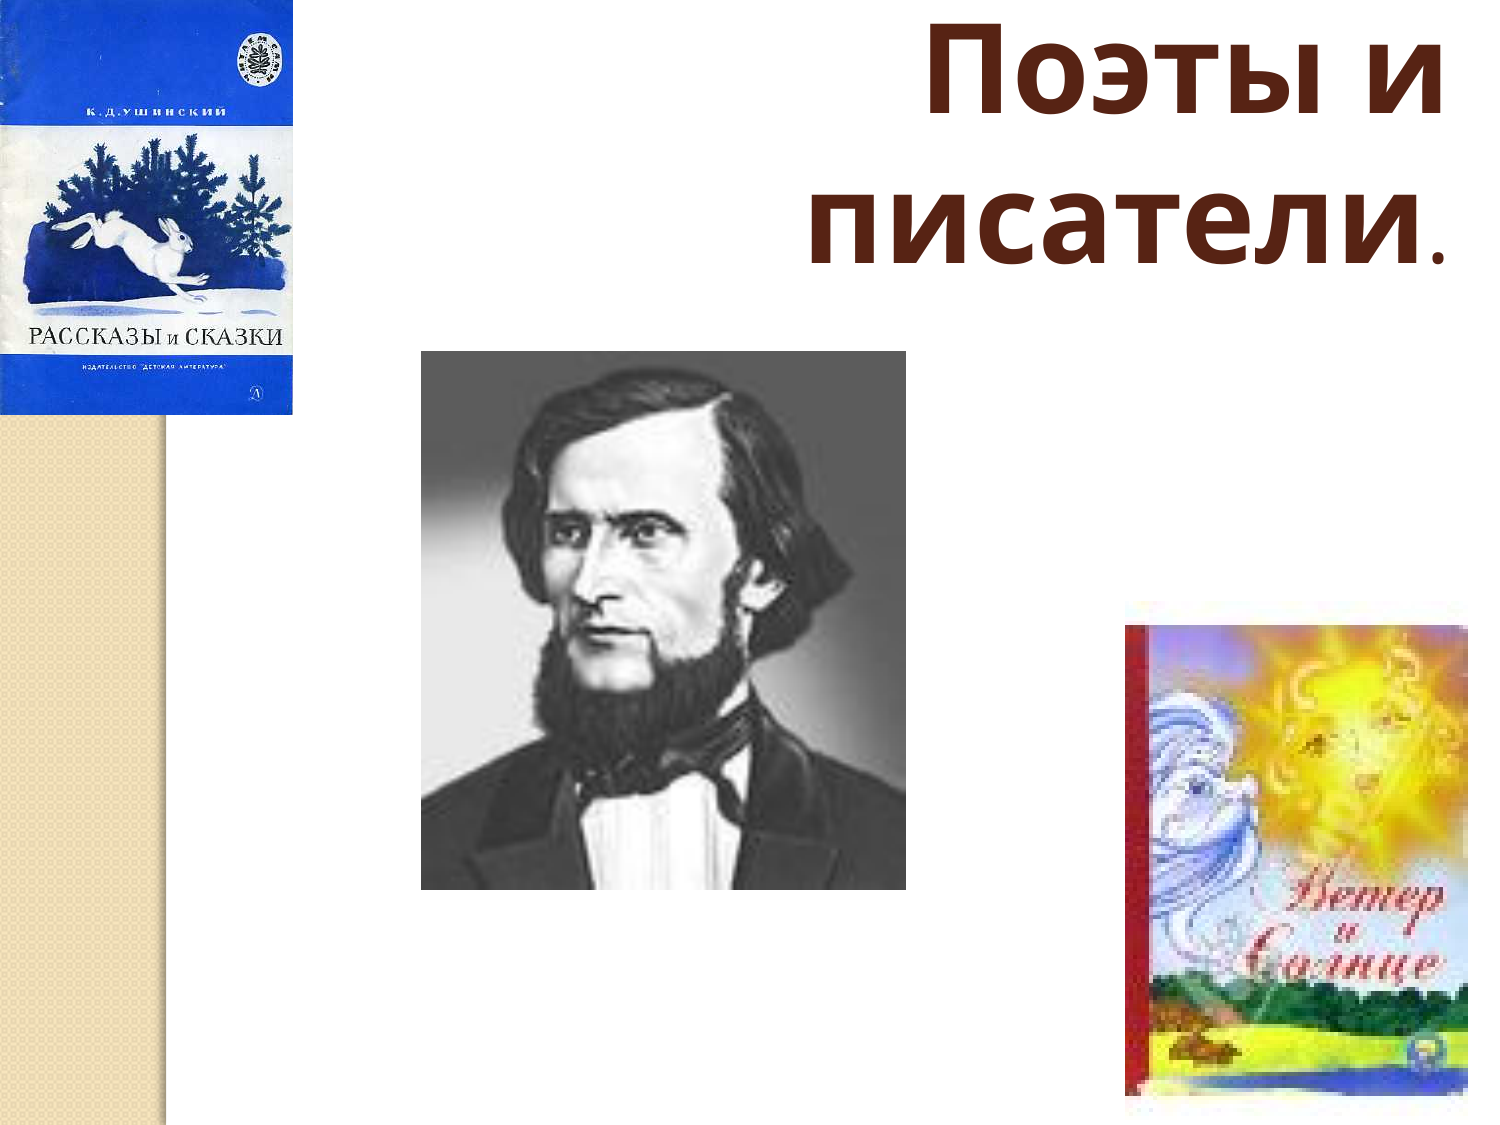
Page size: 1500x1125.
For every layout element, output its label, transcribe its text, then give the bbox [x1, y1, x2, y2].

picture [1124, 601, 1468, 1125]
picture [421, 351, 906, 890]
title Поэты и писатели. [300, 45, 1466, 233]
picture [0, 0, 294, 415]
